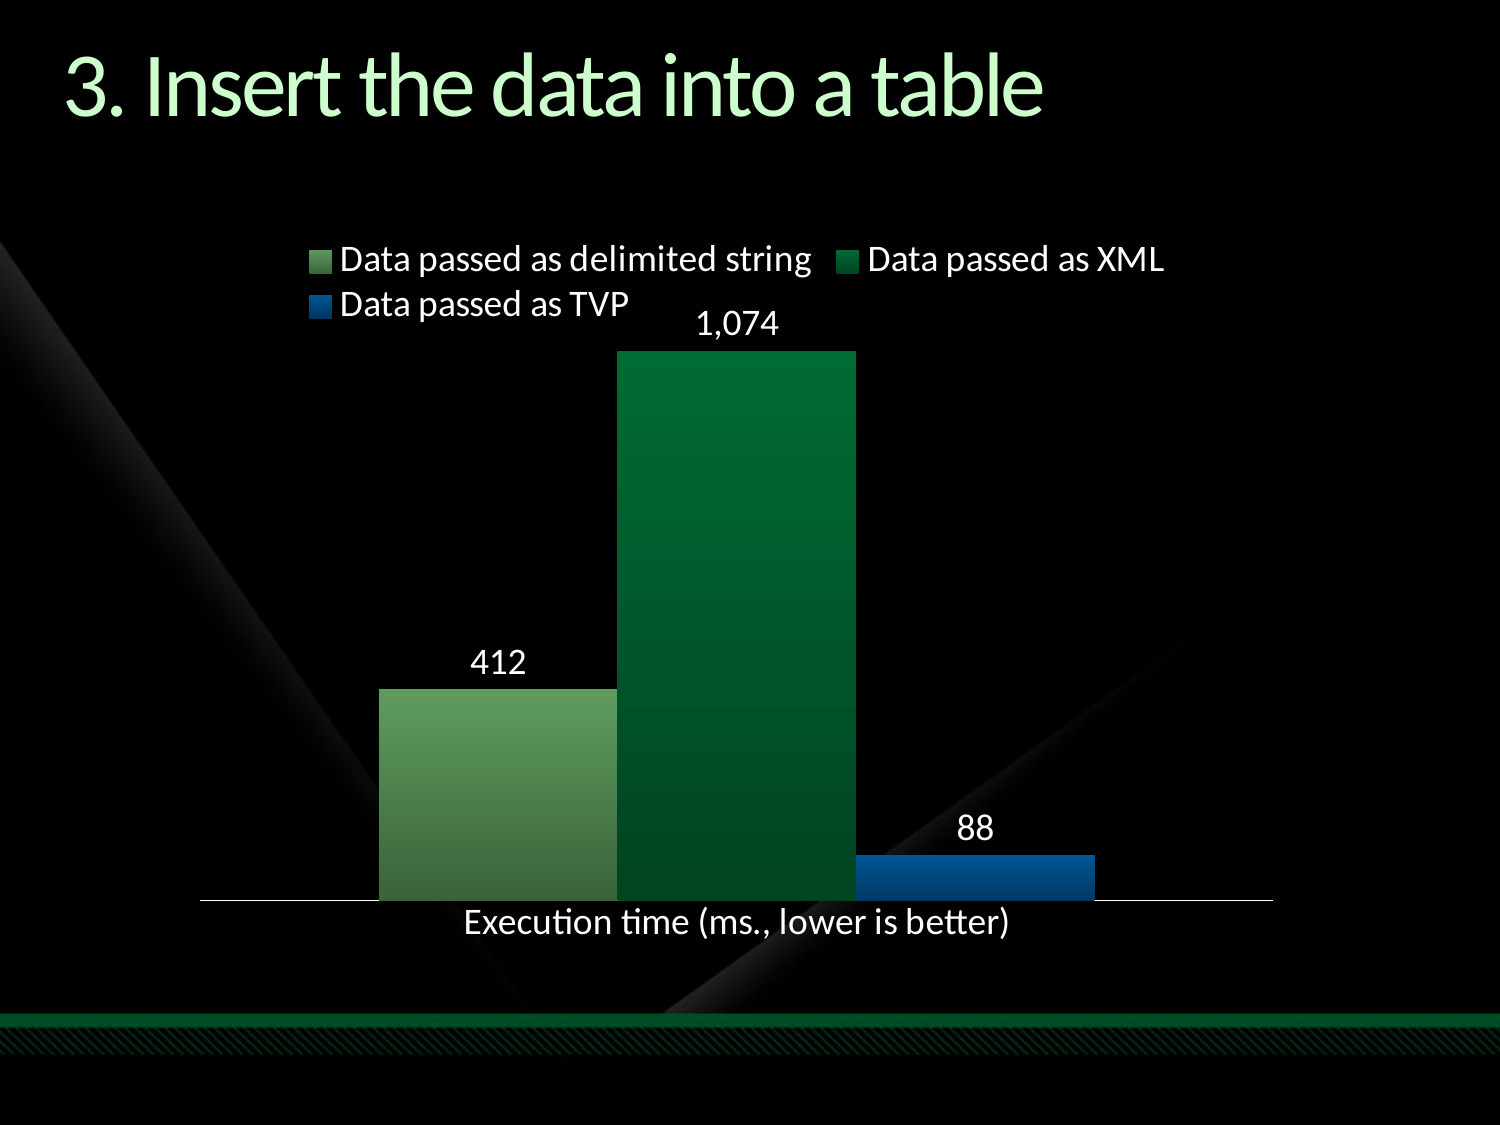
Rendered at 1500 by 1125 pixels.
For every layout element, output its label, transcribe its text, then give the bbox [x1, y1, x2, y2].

picture [0, 0, 1500, 1125]
title 3. Insert the data into a table [62, 37, 1438, 138]
chart [177, 224, 1297, 959]
